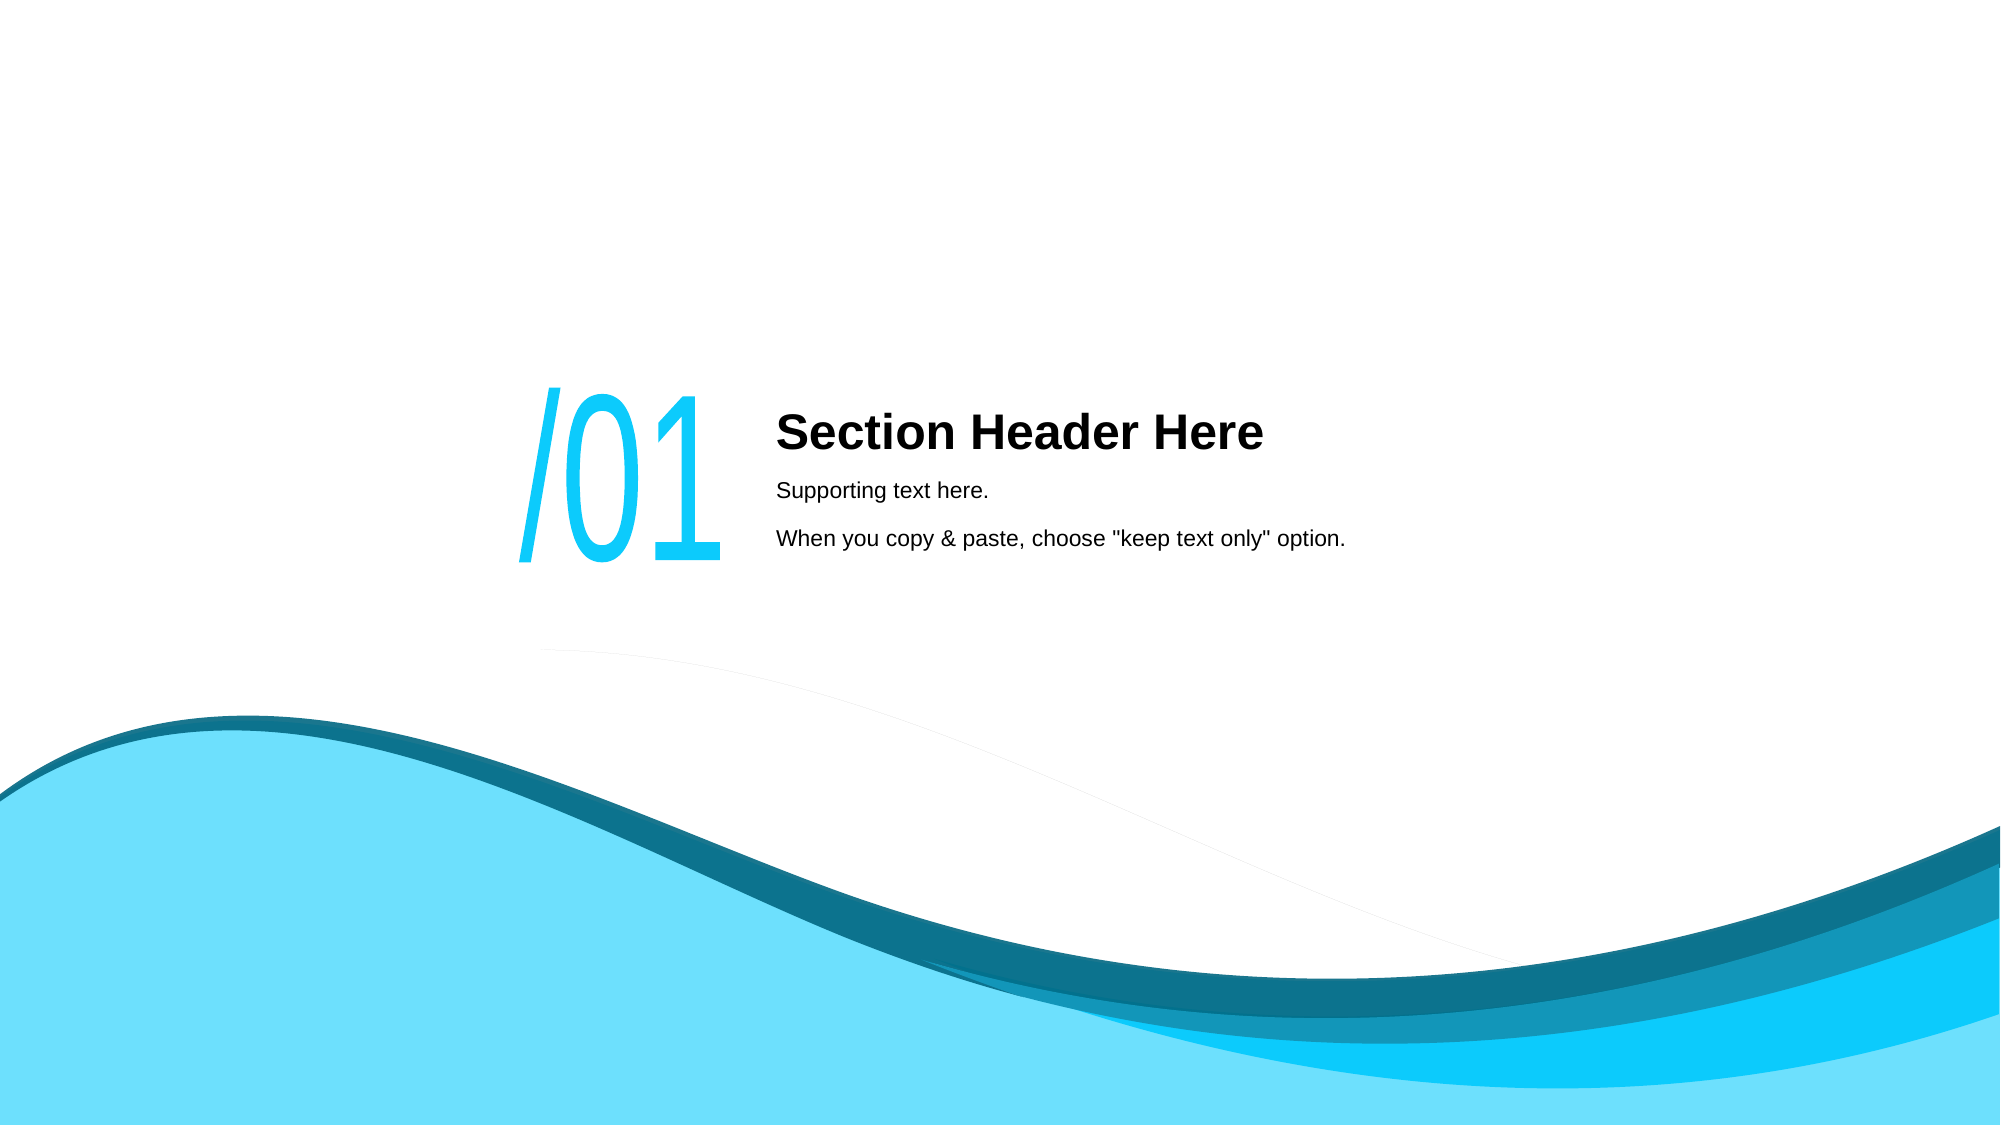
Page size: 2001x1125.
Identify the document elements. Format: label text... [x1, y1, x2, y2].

title Section Header Here [760, 320, 1650, 468]
list Supporting text here. When you copy & paste, choose "keep text only" option. [761, 467, 1650, 635]
